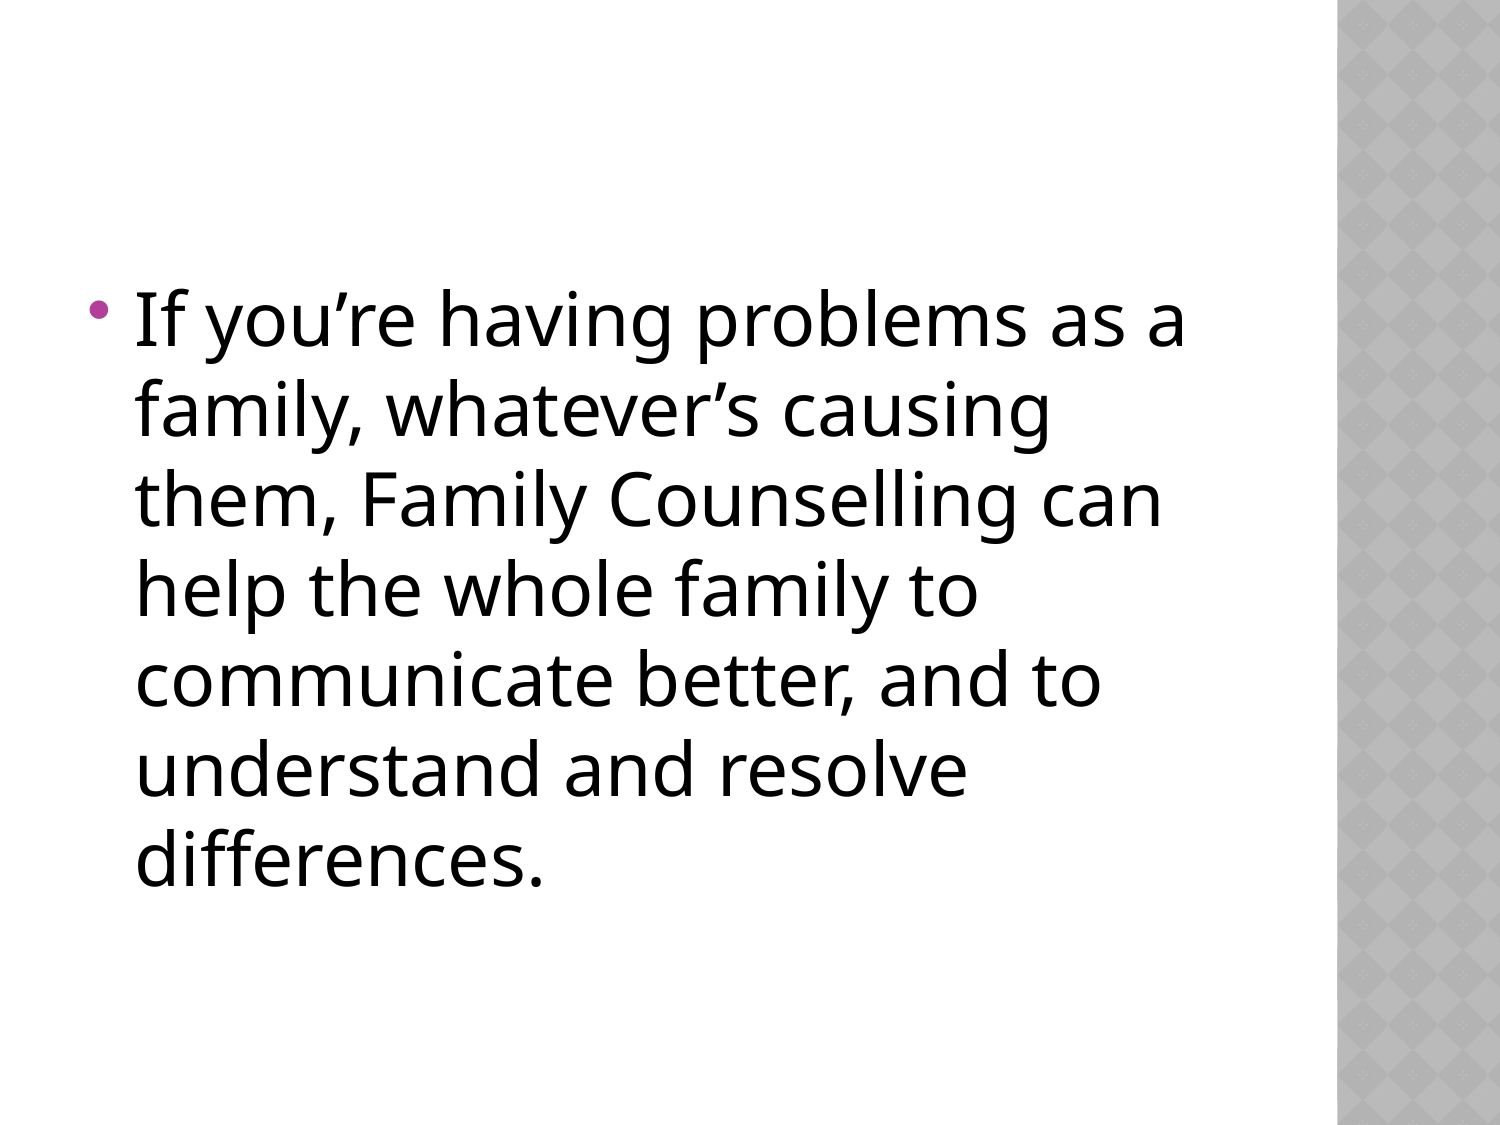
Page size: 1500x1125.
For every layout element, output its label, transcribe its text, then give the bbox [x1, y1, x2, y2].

list If you’re having problems as a family, whatever’s causing them, Family Counselling can help the whole family to communicate better, and to understand and resolve differences. [75, 264, 1263, 1059]
